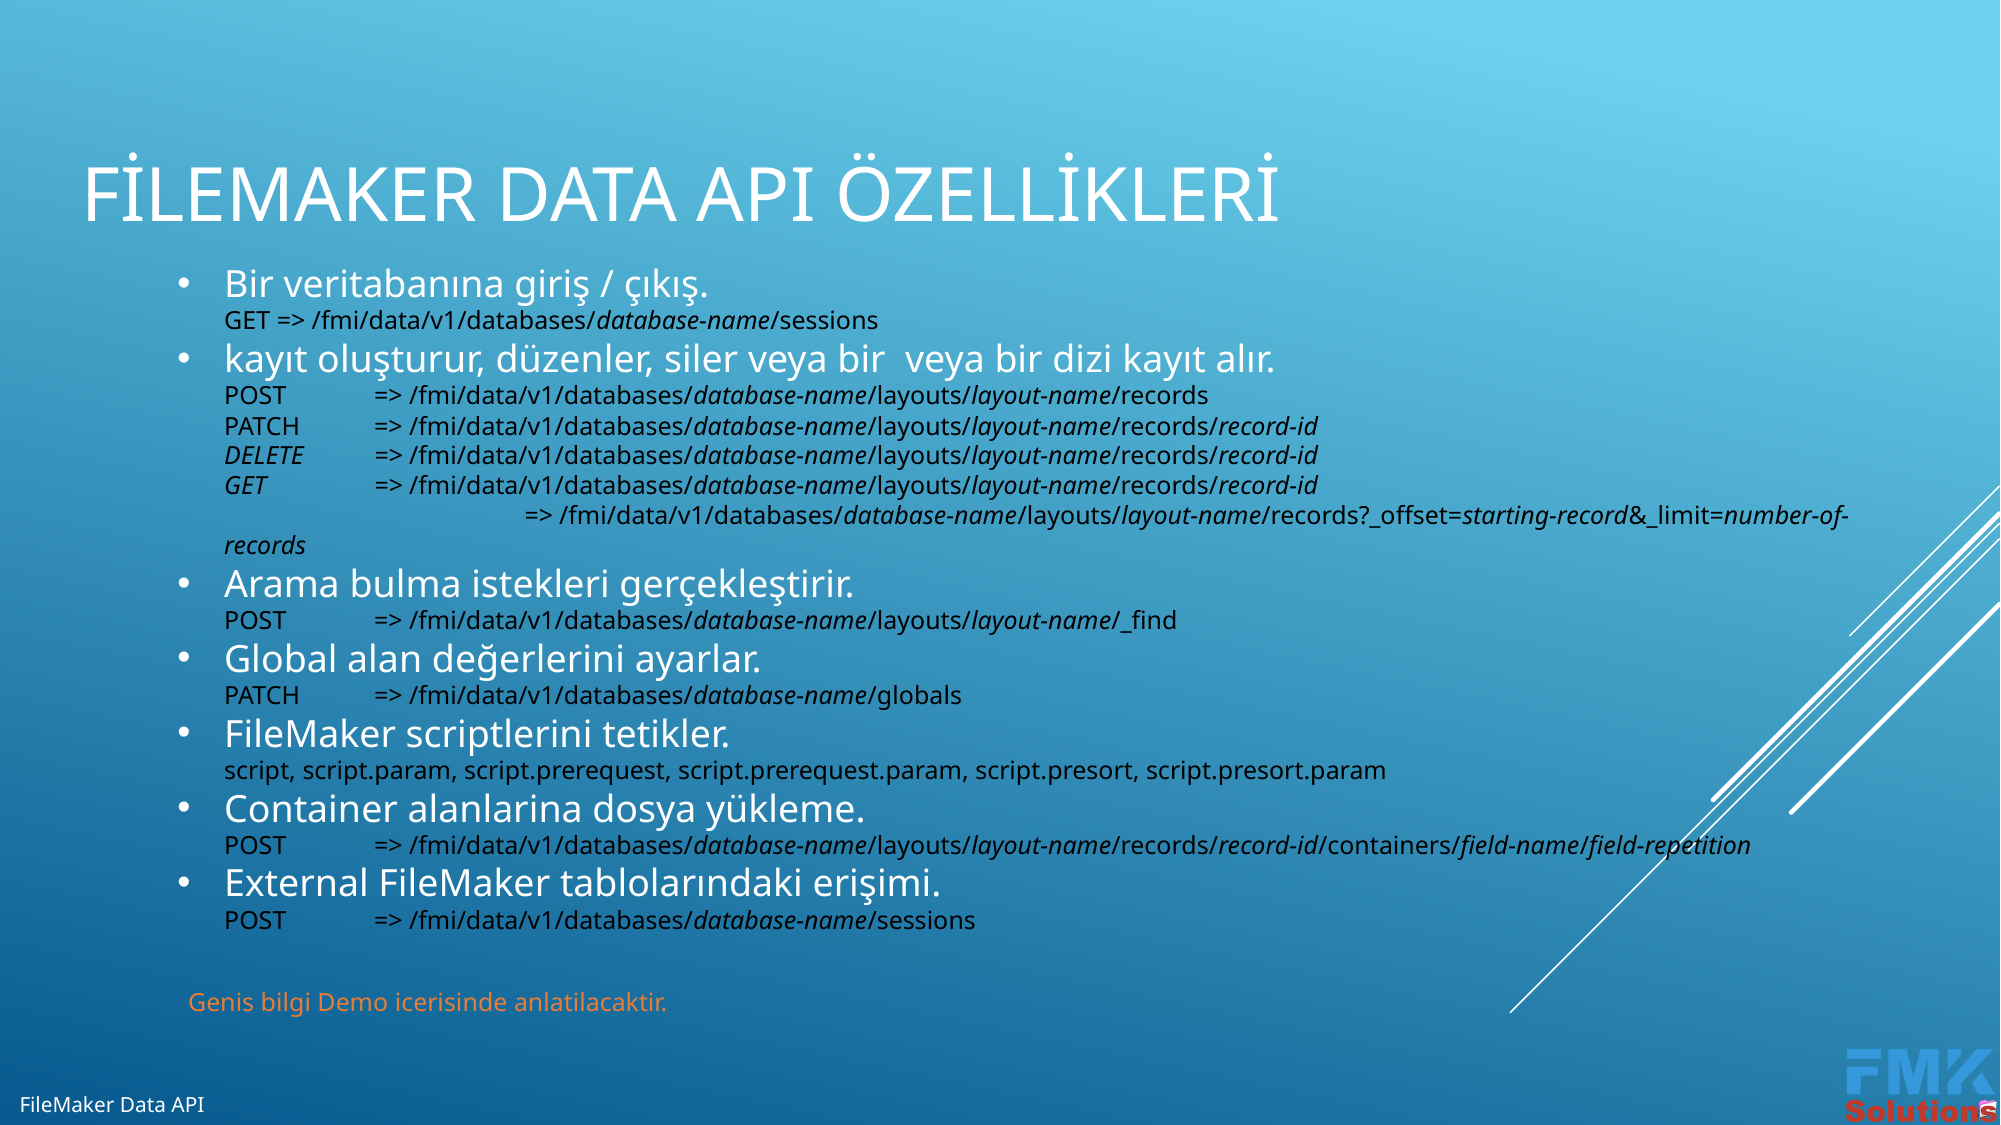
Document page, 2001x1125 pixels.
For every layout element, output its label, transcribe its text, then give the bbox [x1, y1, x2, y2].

text_box Bir veritabanına giriş / çıkış. GET => /fmi/data/v1/databases/database-name/sessions kayıt oluşturur, düzenler, siler veya bir veya bir dizi kayıt alır. POST => /fmi/data/v1/databases/database-name/layouts/layout-name/records PATCH => /fmi/data/v1/databases/database-name/layouts/layout-name/records/record-id DELETE => /fmi/data/v1/databases/database-name/layouts/layout-name/records/record-id GET => /fmi/data/v1/databases/database-name/layouts/layout-name/records/record-id => /fmi/data/v1/databases/database-name/layouts/layout-name/records?_offset=starting-record&_limit=number-of-records Arama bulma istekleri gerçekleştirir. POST => /fmi/data/v1/databases/database-name/layouts/layout-name/_find Global alan değerlerini ayarlar. PATCH => /fmi/data/v1/databases/database-name/globals FileMaker scriptlerini tetikler. script, script.param, script.prerequest, script.prerequest.param, script.presort, script.presort.param Container alanlarina dosya yükleme. POST => /fmi/data/v1/databases/database-name/layouts/layout-name/records/record-id/containers/field-name/field-repetition External FileMaker tablolarındaki erişimi. POST => /fmi/data/v1/databases/database-name/sessions [162, 252, 1940, 942]
title FileMaker Data API özellikleri [66, 71, 1974, 312]
text_box FileMaker Data API [4, 1084, 220, 1125]
picture [1840, 1046, 2000, 1125]
text_box Genis bilgi Demo icerisinde anlatilacaktir. [173, 979, 684, 1024]
